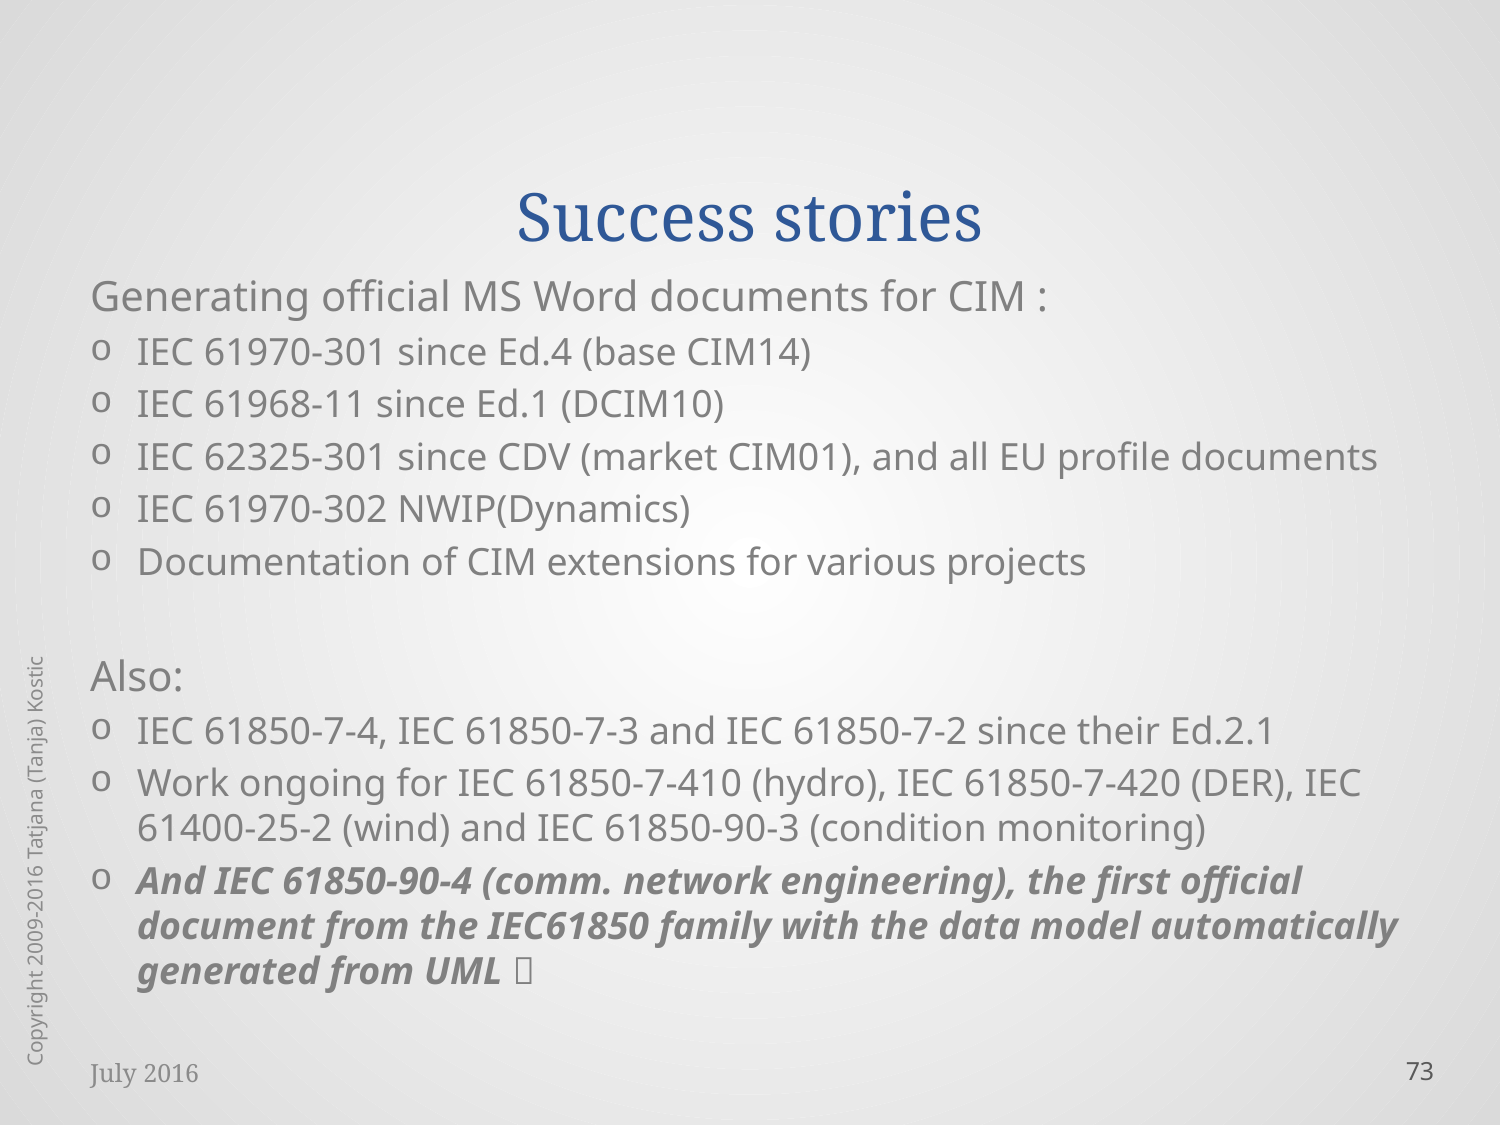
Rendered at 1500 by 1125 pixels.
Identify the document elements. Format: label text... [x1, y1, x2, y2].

slide_number 73 [1401, 1042, 1494, 1103]
title Success stories [75, 0, 1425, 262]
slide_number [75, 1042, 313, 1103]
footer Copyright 2009-2016 Tatjana (Tanja) Kostic [18, 621, 54, 1101]
list Generating official MS Word documents for CIM : IEC 61970-301 since Ed.4 (base CIM14) IEC 61968-11 since Ed.1 (DCIM10) IEC 62325-301 since CDV (market CIM01), and all EU profile documents IEC 61970-302 NWIP(Dynamics) Documentation of CIM extensions for various projects Also: IEC 61850-7-4, IEC 61850-7-3 and IEC 61850-7-2 since their Ed.2.1 Work ongoing for IEC 61850-7-410 (hydro), IEC 61850-7-420 (DER), IEC 61400-25-2 (wind) and IEC 61850-90-3 (condition monitoring) And IEC 61850-90-4 (comm. network engineering), the first official document from the IEC61850 family with the data model automatically generated from UML  [75, 262, 1471, 1005]
